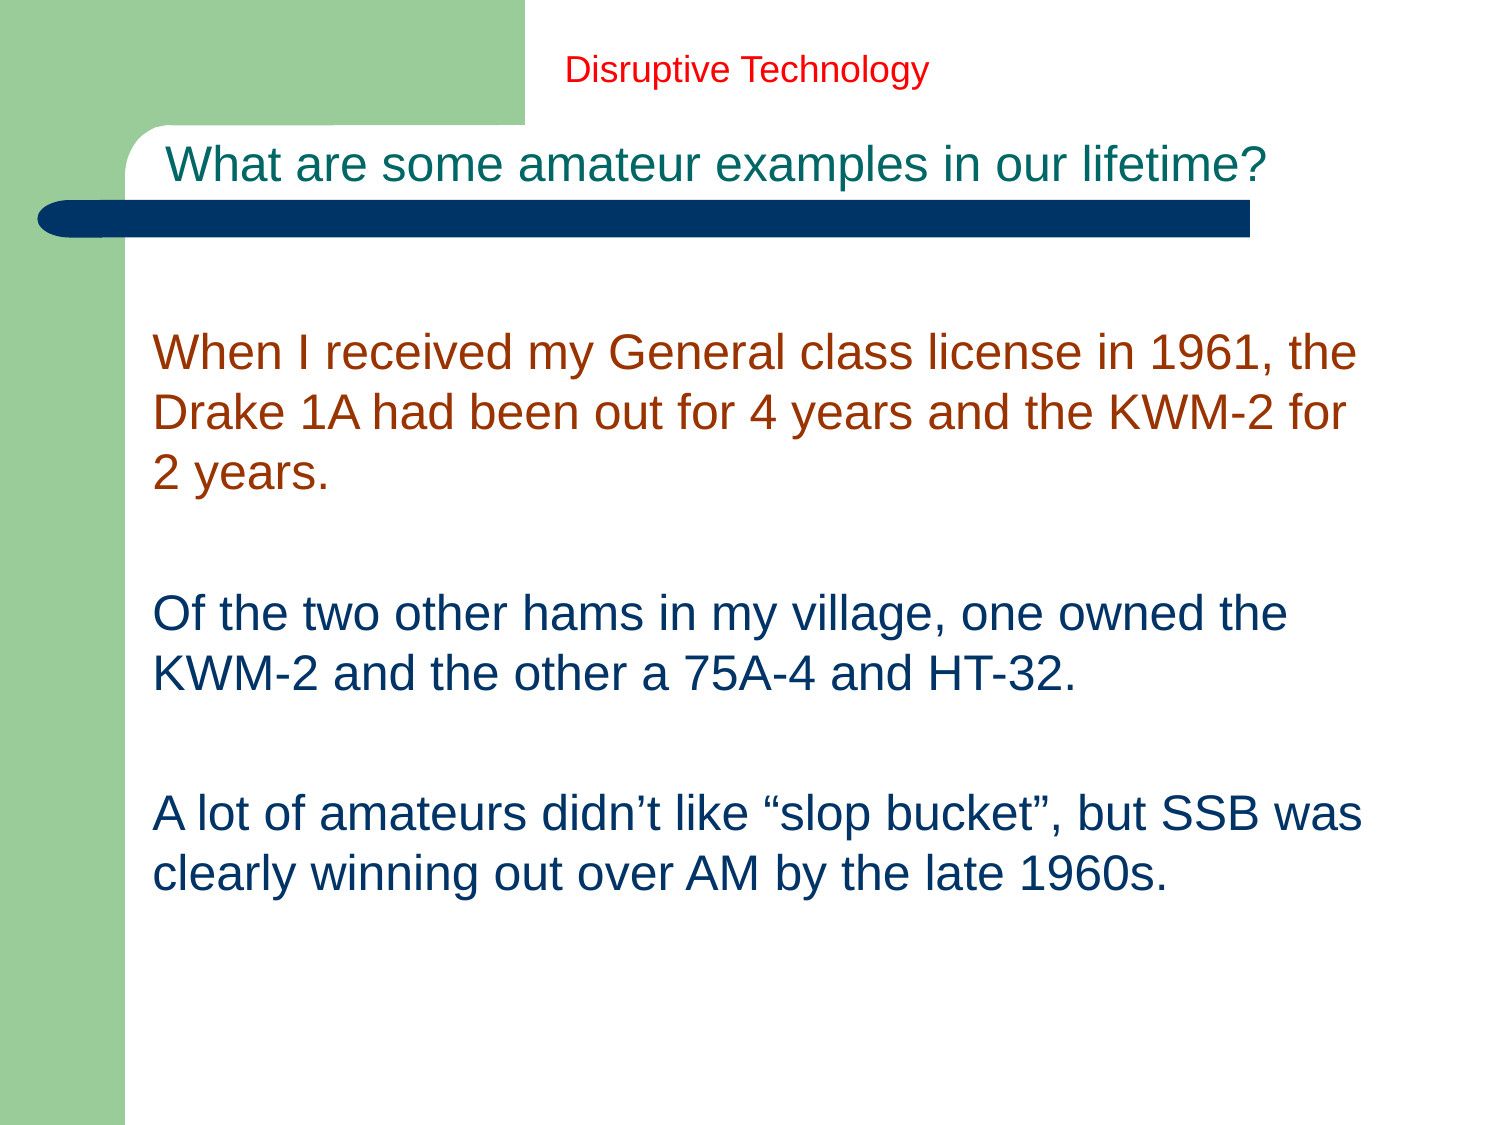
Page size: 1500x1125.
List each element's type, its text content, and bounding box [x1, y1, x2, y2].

title What are some amateur examples in our lifetime? [149, 74, 1426, 201]
text_box Disruptive Technology [549, 37, 1163, 98]
list When I received my General class license in 1961, the Drake 1A had been out for 4 years and the KWM-2 for 2 years. Of the two other hams in my village, one owned the KWM-2 and the other a 75A-4 and HT-32. A lot of amateurs didn’t like “slop bucket”, but SSB was clearly winning out over AM by the late 1960s. [137, 312, 1401, 924]
